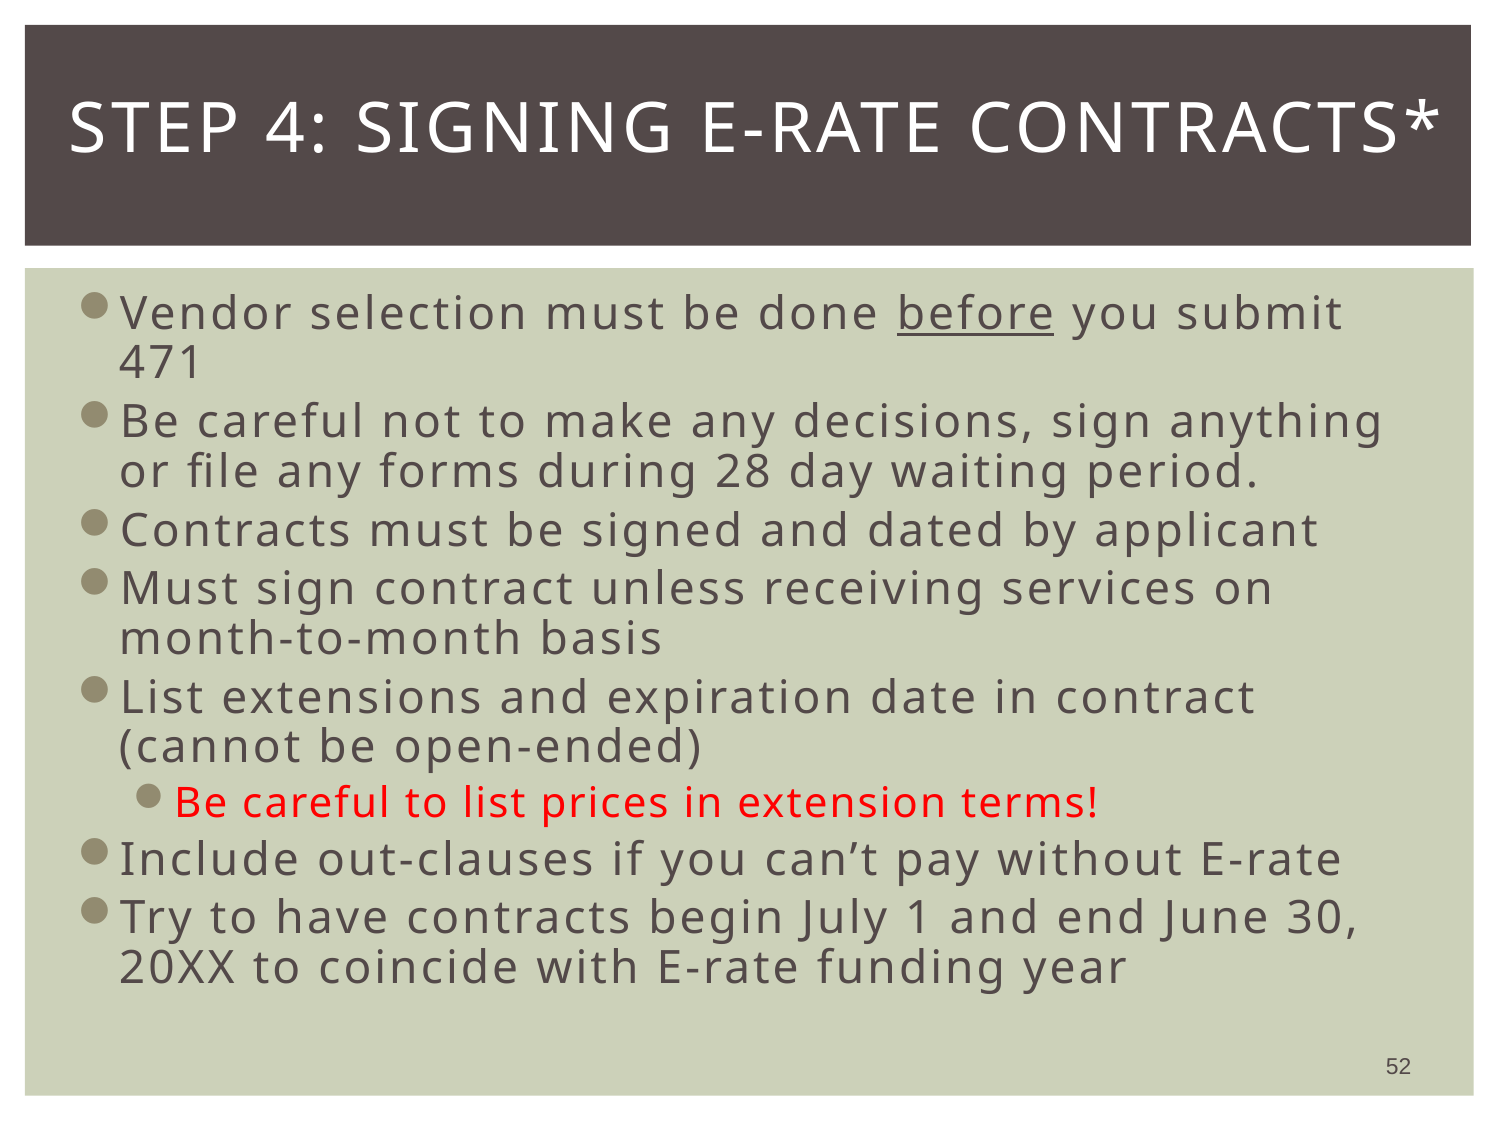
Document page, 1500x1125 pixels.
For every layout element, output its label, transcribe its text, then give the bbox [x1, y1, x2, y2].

title Step 4: Signing E-rate Contracts* [50, 75, 1463, 175]
slide_number 52 [1349, 1041, 1448, 1089]
list Vendor selection must be done before you submit 471 Be careful not to make any decisions, sign anything or file any forms during 28 day waiting period. Contracts must be signed and dated by applicant Must sign contract unless receiving services on month-to-month basis List extensions and expiration date in contract (cannot be open-ended) Be careful to list prices in extension terms! Include out-clauses if you can’t pay without E-rate Try to have contracts begin July 1 and end June 30, 20XX to coincide with E-rate funding year [62, 282, 1442, 1005]
